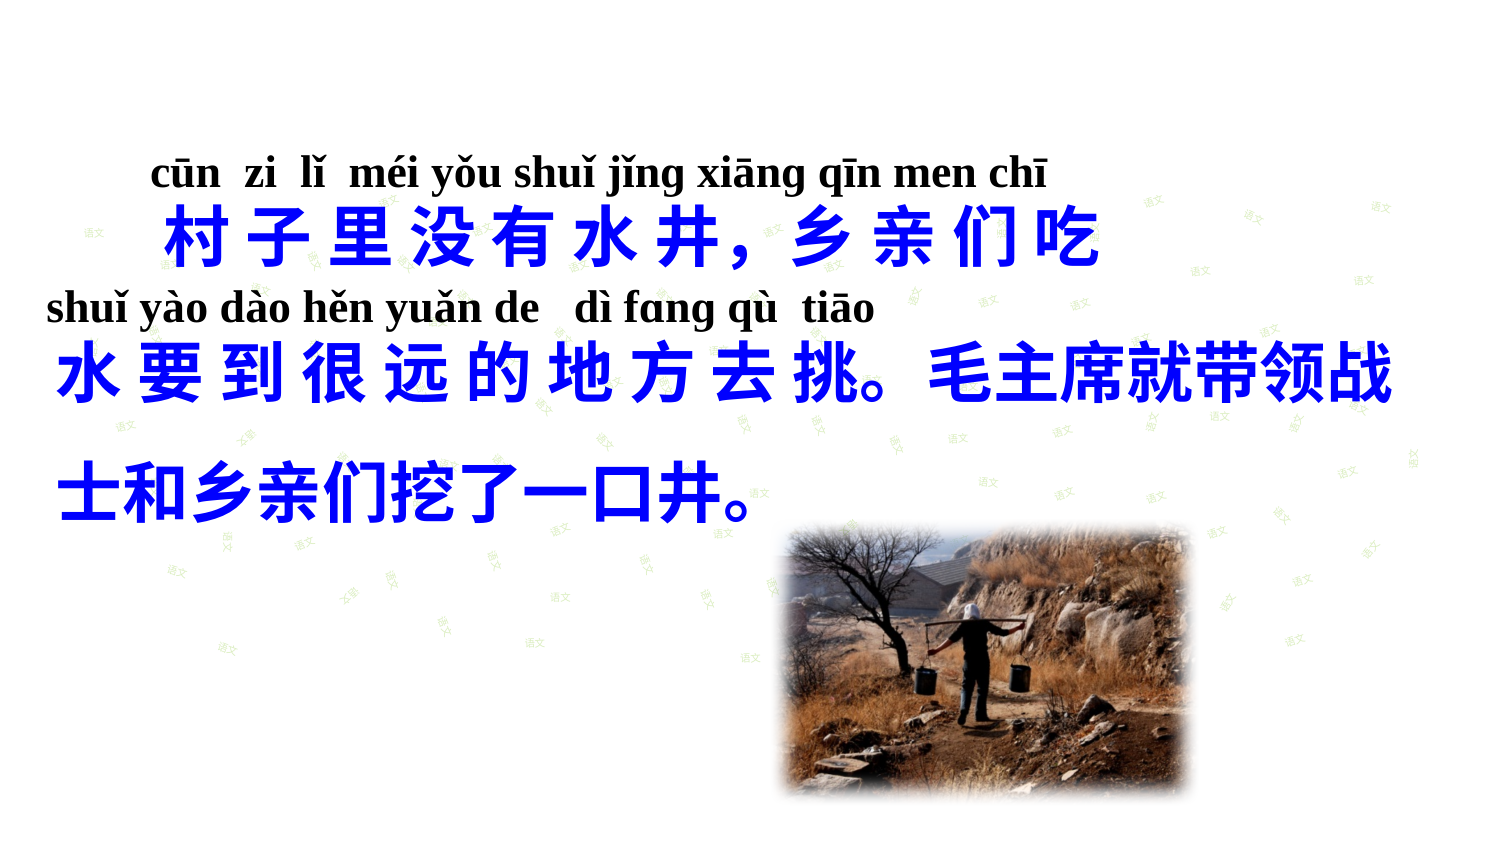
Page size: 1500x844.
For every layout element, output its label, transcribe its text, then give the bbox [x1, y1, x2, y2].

picture [769, 518, 1201, 807]
text_box 村 子 里 没 有 水 井，乡 亲 们 吃 水 要 到 很 远 的 地 方 去 挑。毛主席就带领战士和乡亲们挖了一口井。 [41, 147, 1471, 844]
text_box cūn zi lǐ méi yǒu shuǐ jǐnɡ xiānɡ qīn men chī shuǐ yào dào hěn yuǎn de dì fɑnɡ qù tiāo [31, 79, 1481, 340]
